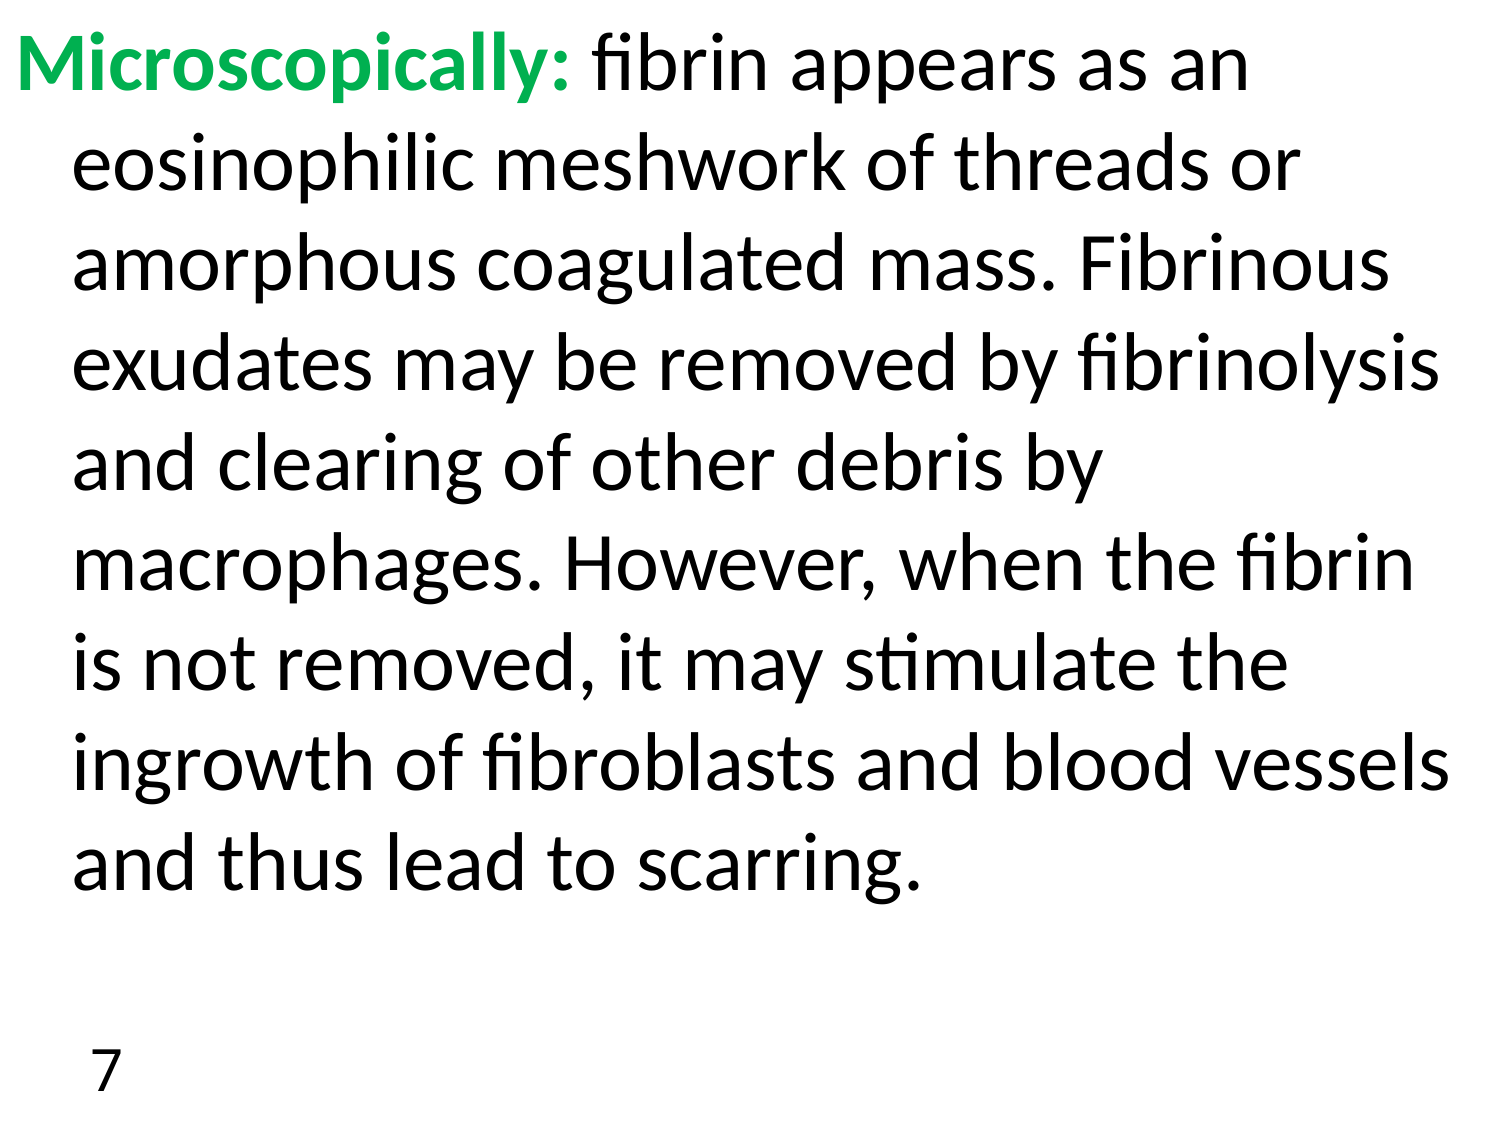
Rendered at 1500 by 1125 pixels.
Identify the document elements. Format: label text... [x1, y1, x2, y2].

list Microscopically: fibrin appears as an eosinophilic meshwork of threads or amorphous coagulated mass. Fibrinous exudates may be removed by fibrinolysis and clearing of other debris by macrophages. However, when the fibrin is not removed, it may stimulate the ingrowth of fibroblasts and blood vessels and thus lead to scarring. [0, 0, 1500, 1125]
slide_number 7 [75, 1042, 425, 1103]
